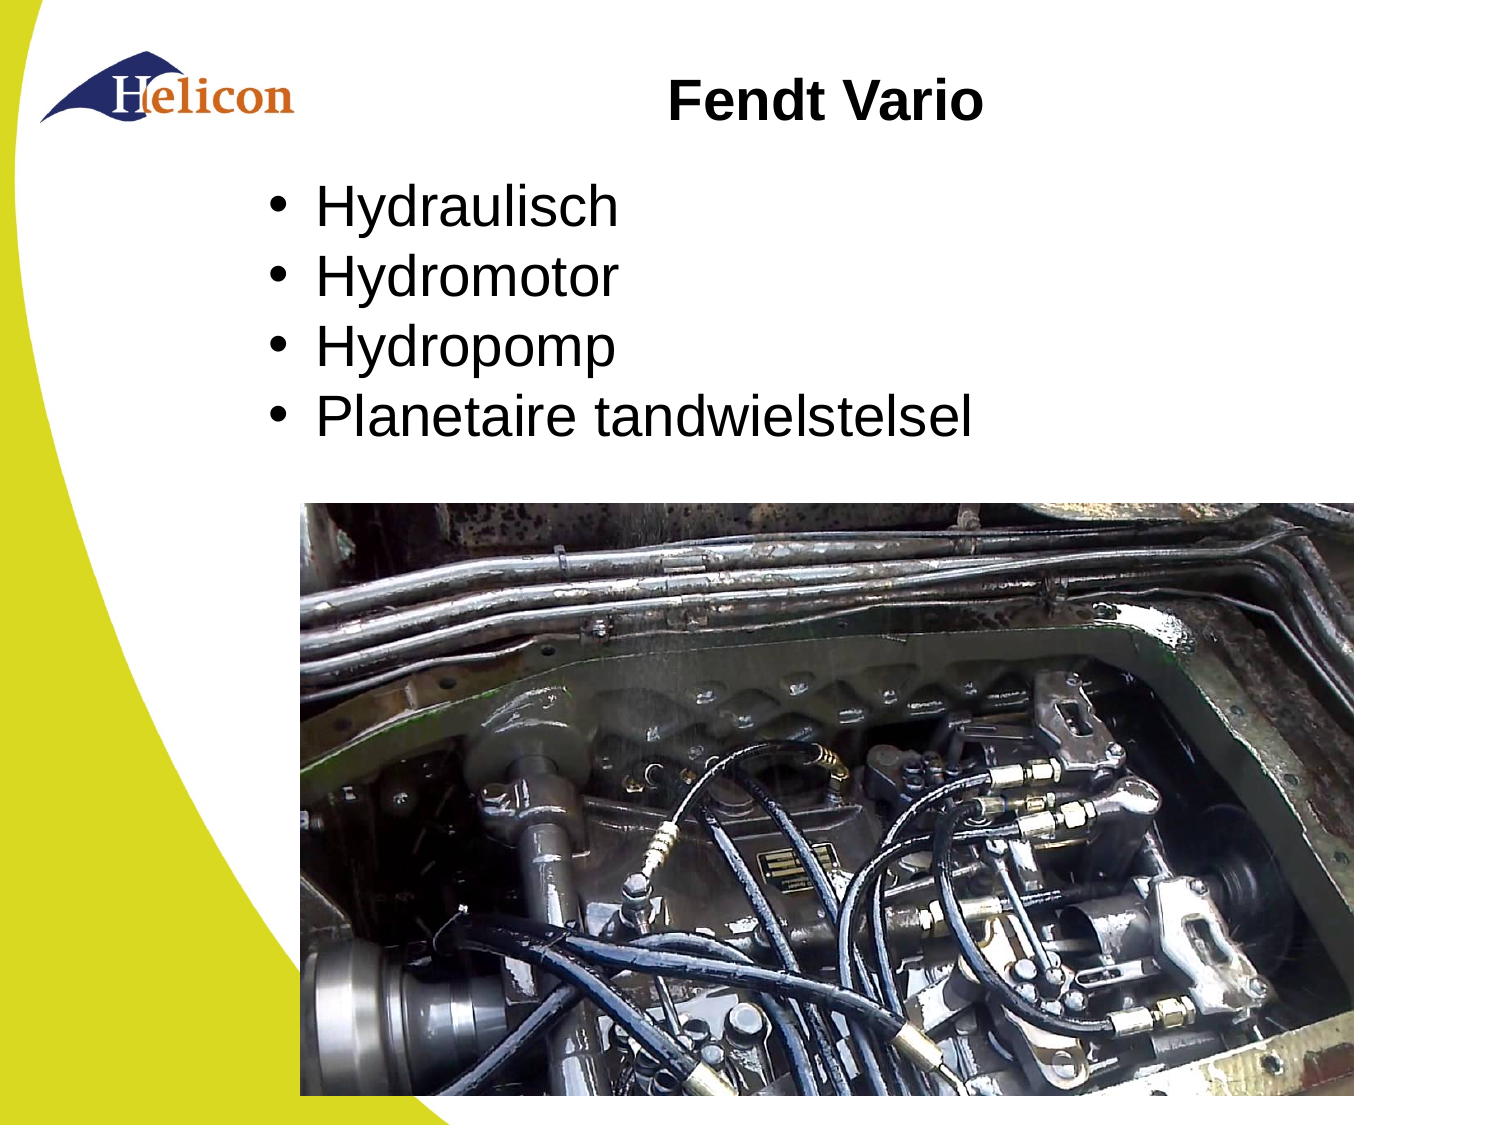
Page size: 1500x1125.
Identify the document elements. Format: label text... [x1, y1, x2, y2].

text_box Hydraulisch Hydromotor Hydropomp Planetaire tandwielstelsel [253, 160, 1412, 456]
picture [0, 0, 1500, 1125]
text_box Fendt Vario [407, 54, 1247, 140]
